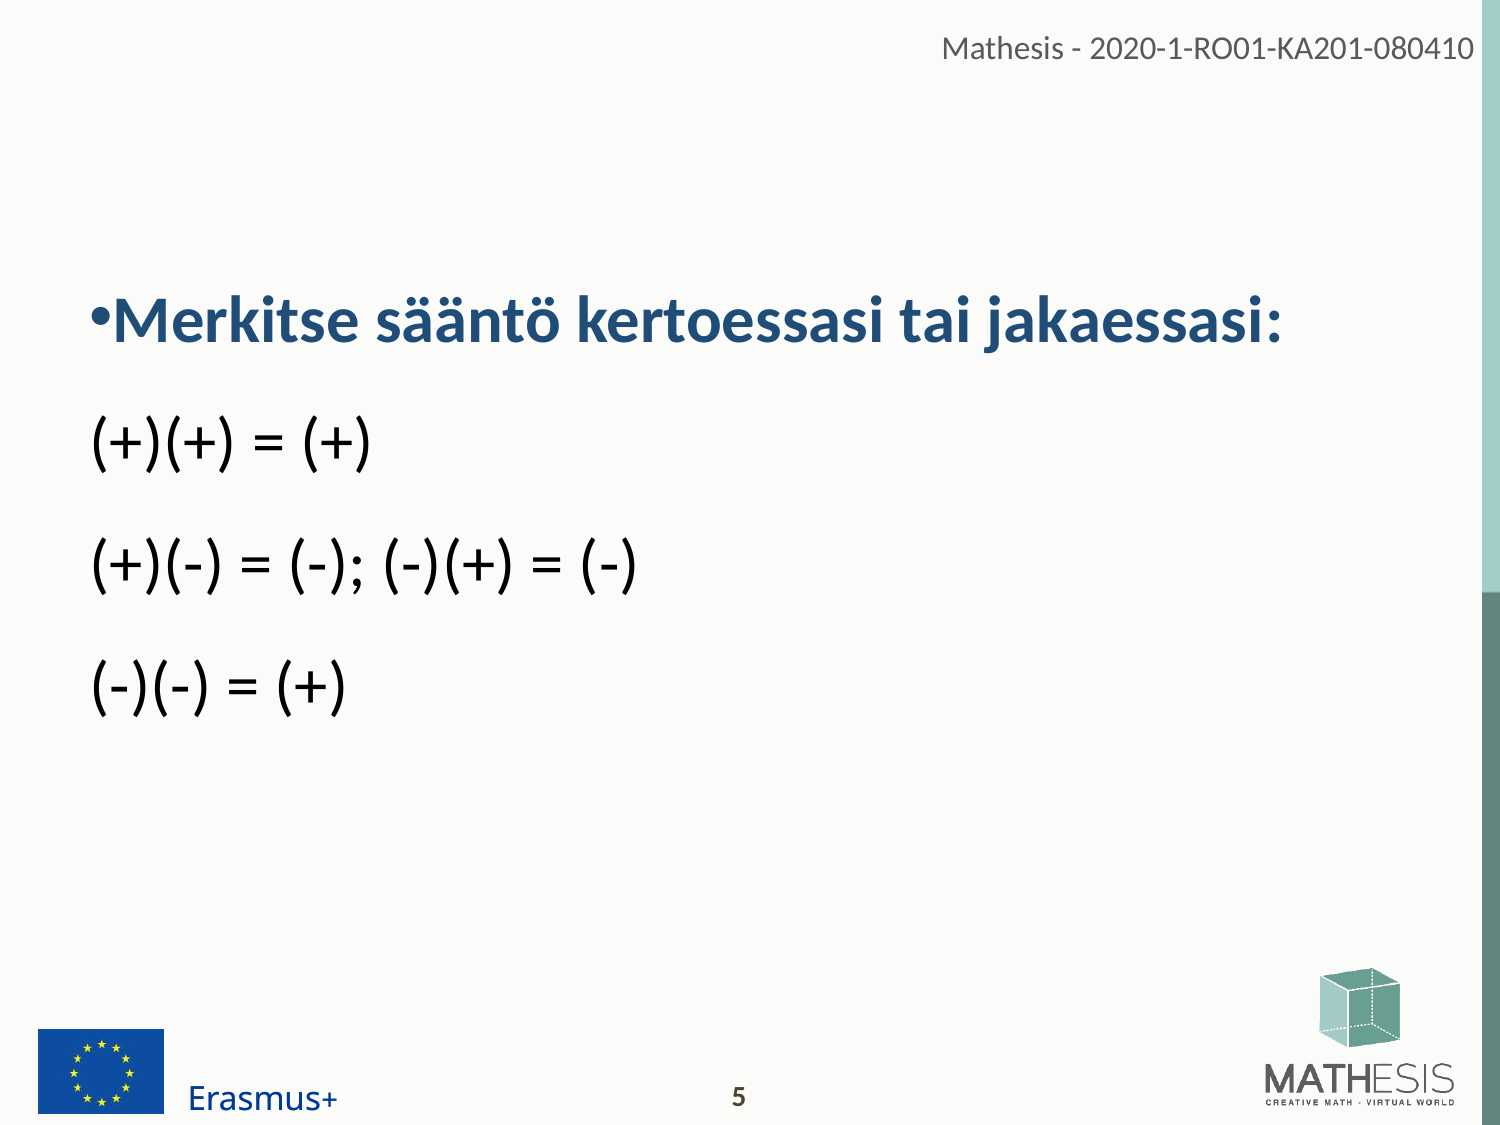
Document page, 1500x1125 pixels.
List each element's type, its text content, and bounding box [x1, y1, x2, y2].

list Merkitse sääntö kertoessasi tai jakaessasi: (+)(+) = (+) (+)(-) = (-); (-)(+) = (-) (-)(-) = (+) [75, 262, 1425, 1005]
picture [38, 1029, 164, 1114]
